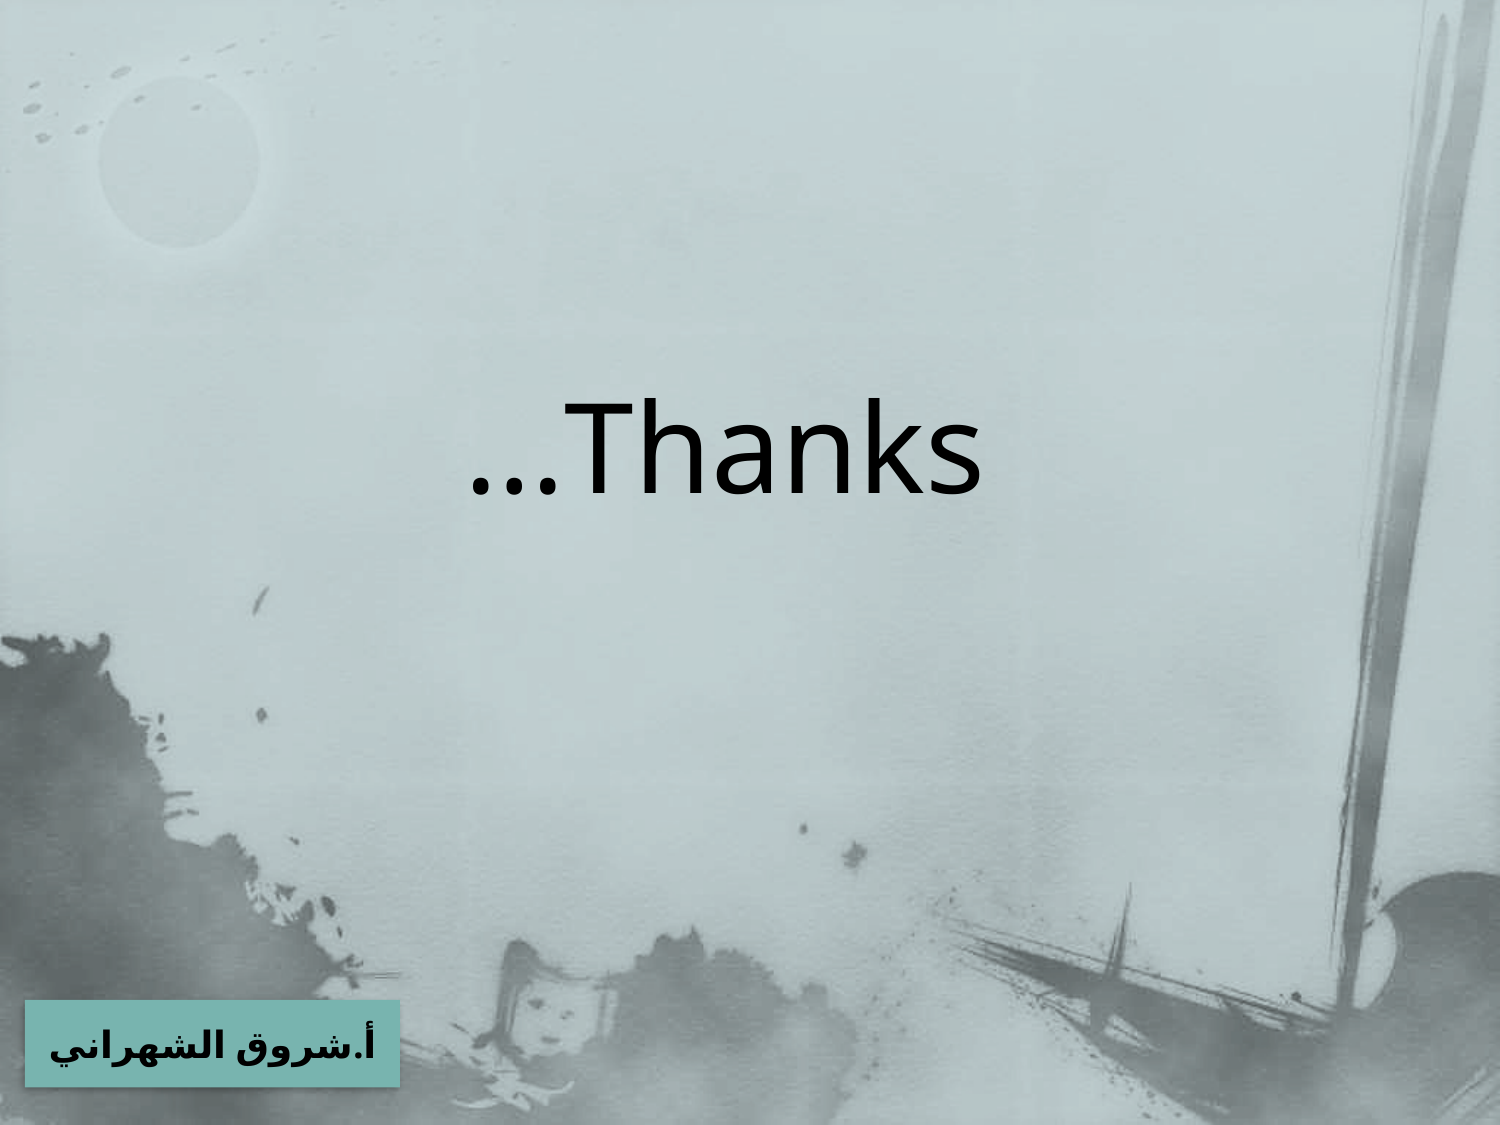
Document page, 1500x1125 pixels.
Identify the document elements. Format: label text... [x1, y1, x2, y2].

text_box أ.شروق الشهراني [23, 998, 401, 1089]
title Thanks… [50, 350, 1400, 538]
